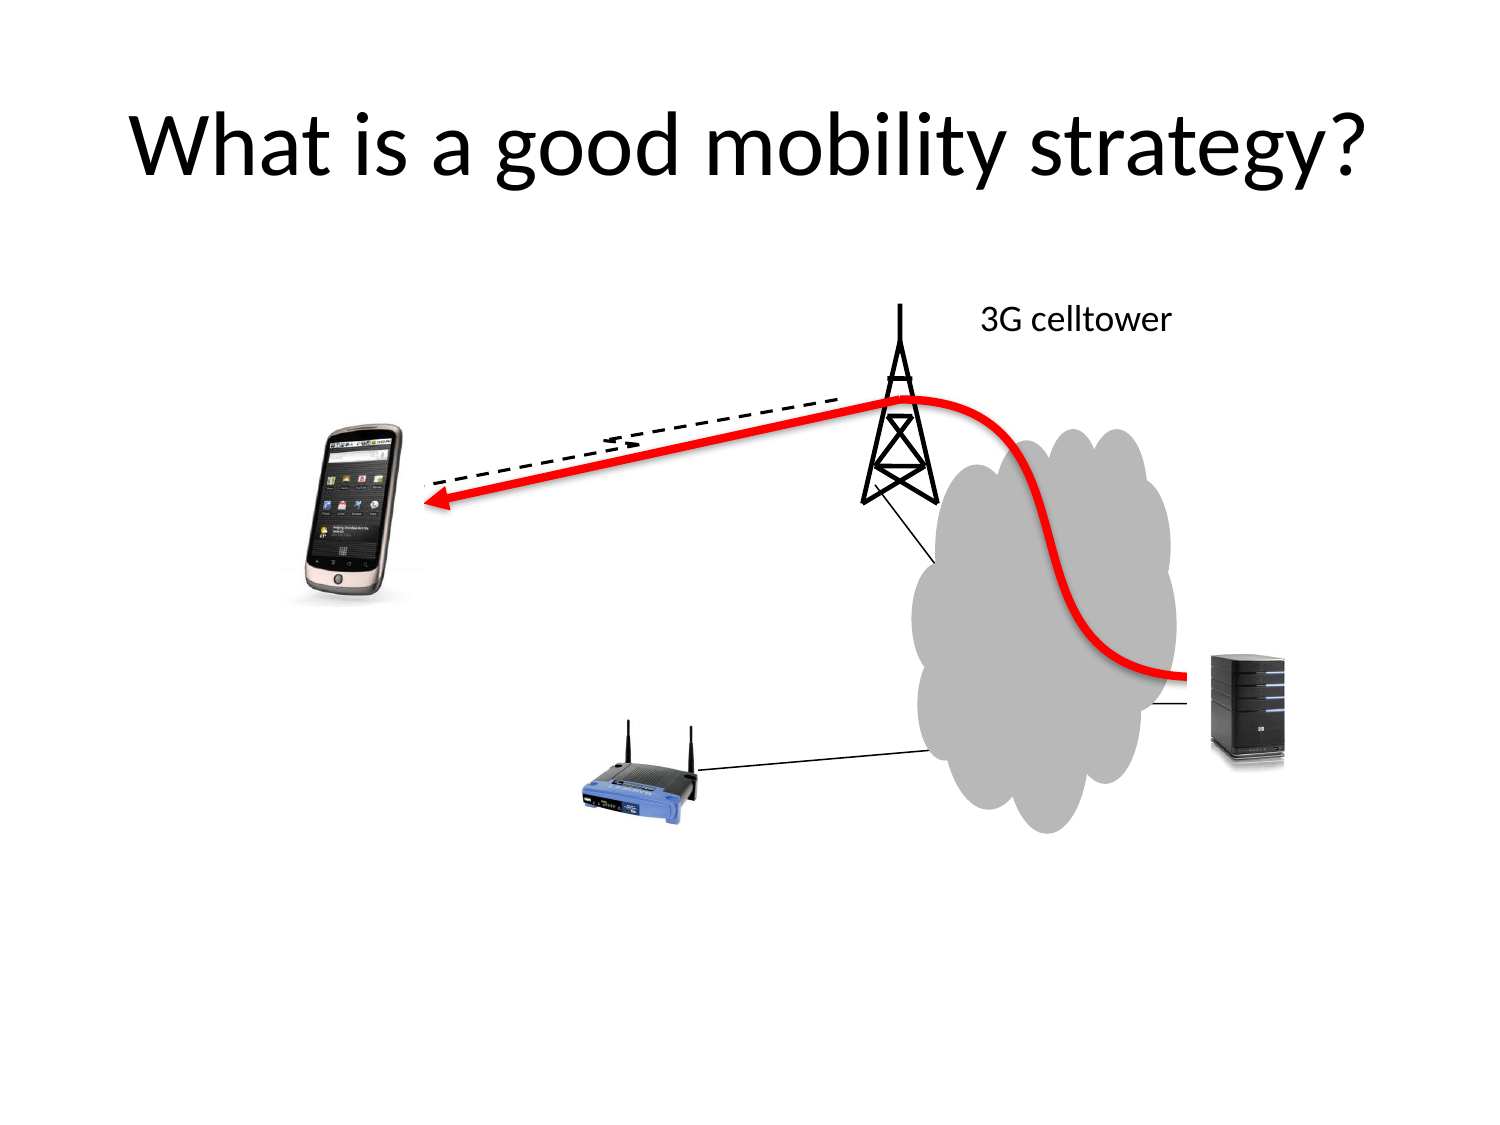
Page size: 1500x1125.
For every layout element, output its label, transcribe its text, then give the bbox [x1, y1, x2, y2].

title What is a good mobility strategy? [75, 45, 1425, 233]
text_box 3G celltower [964, 286, 1188, 347]
picture [581, 719, 698, 825]
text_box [701, 746, 967, 773]
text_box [910, 388, 1189, 688]
picture [1187, 649, 1312, 774]
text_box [423, 399, 901, 504]
text_box [918, 697, 1158, 834]
picture [277, 415, 424, 608]
